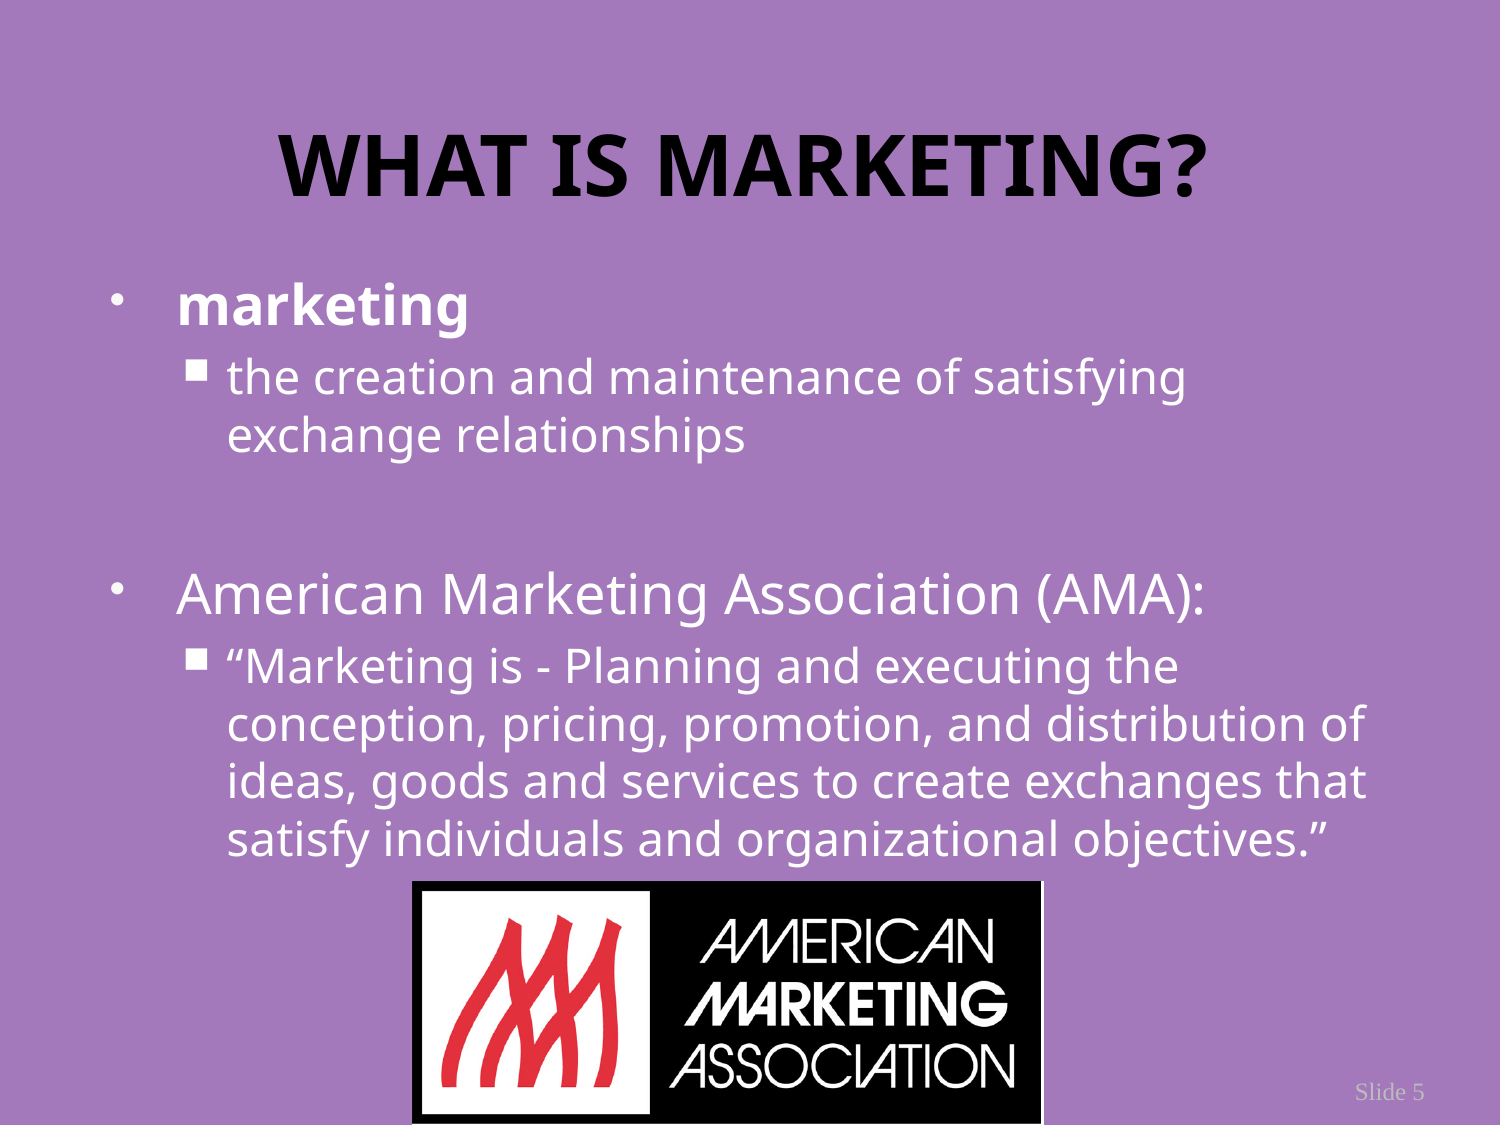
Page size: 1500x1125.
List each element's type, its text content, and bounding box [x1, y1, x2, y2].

title WHAT IS MARKETING? [50, 62, 1438, 263]
slide_number Slide 5 [1299, 1052, 1425, 1113]
picture [412, 881, 1044, 1125]
list marketing the creation and maintenance of satisfying exchange relationships American Marketing Association (AMA): “Marketing is - Planning and executing the conception, pricing, promotion, and distribution of ideas, goods and services to create exchanges that satisfy individuals and organizational objectives.” [75, 262, 1413, 913]
